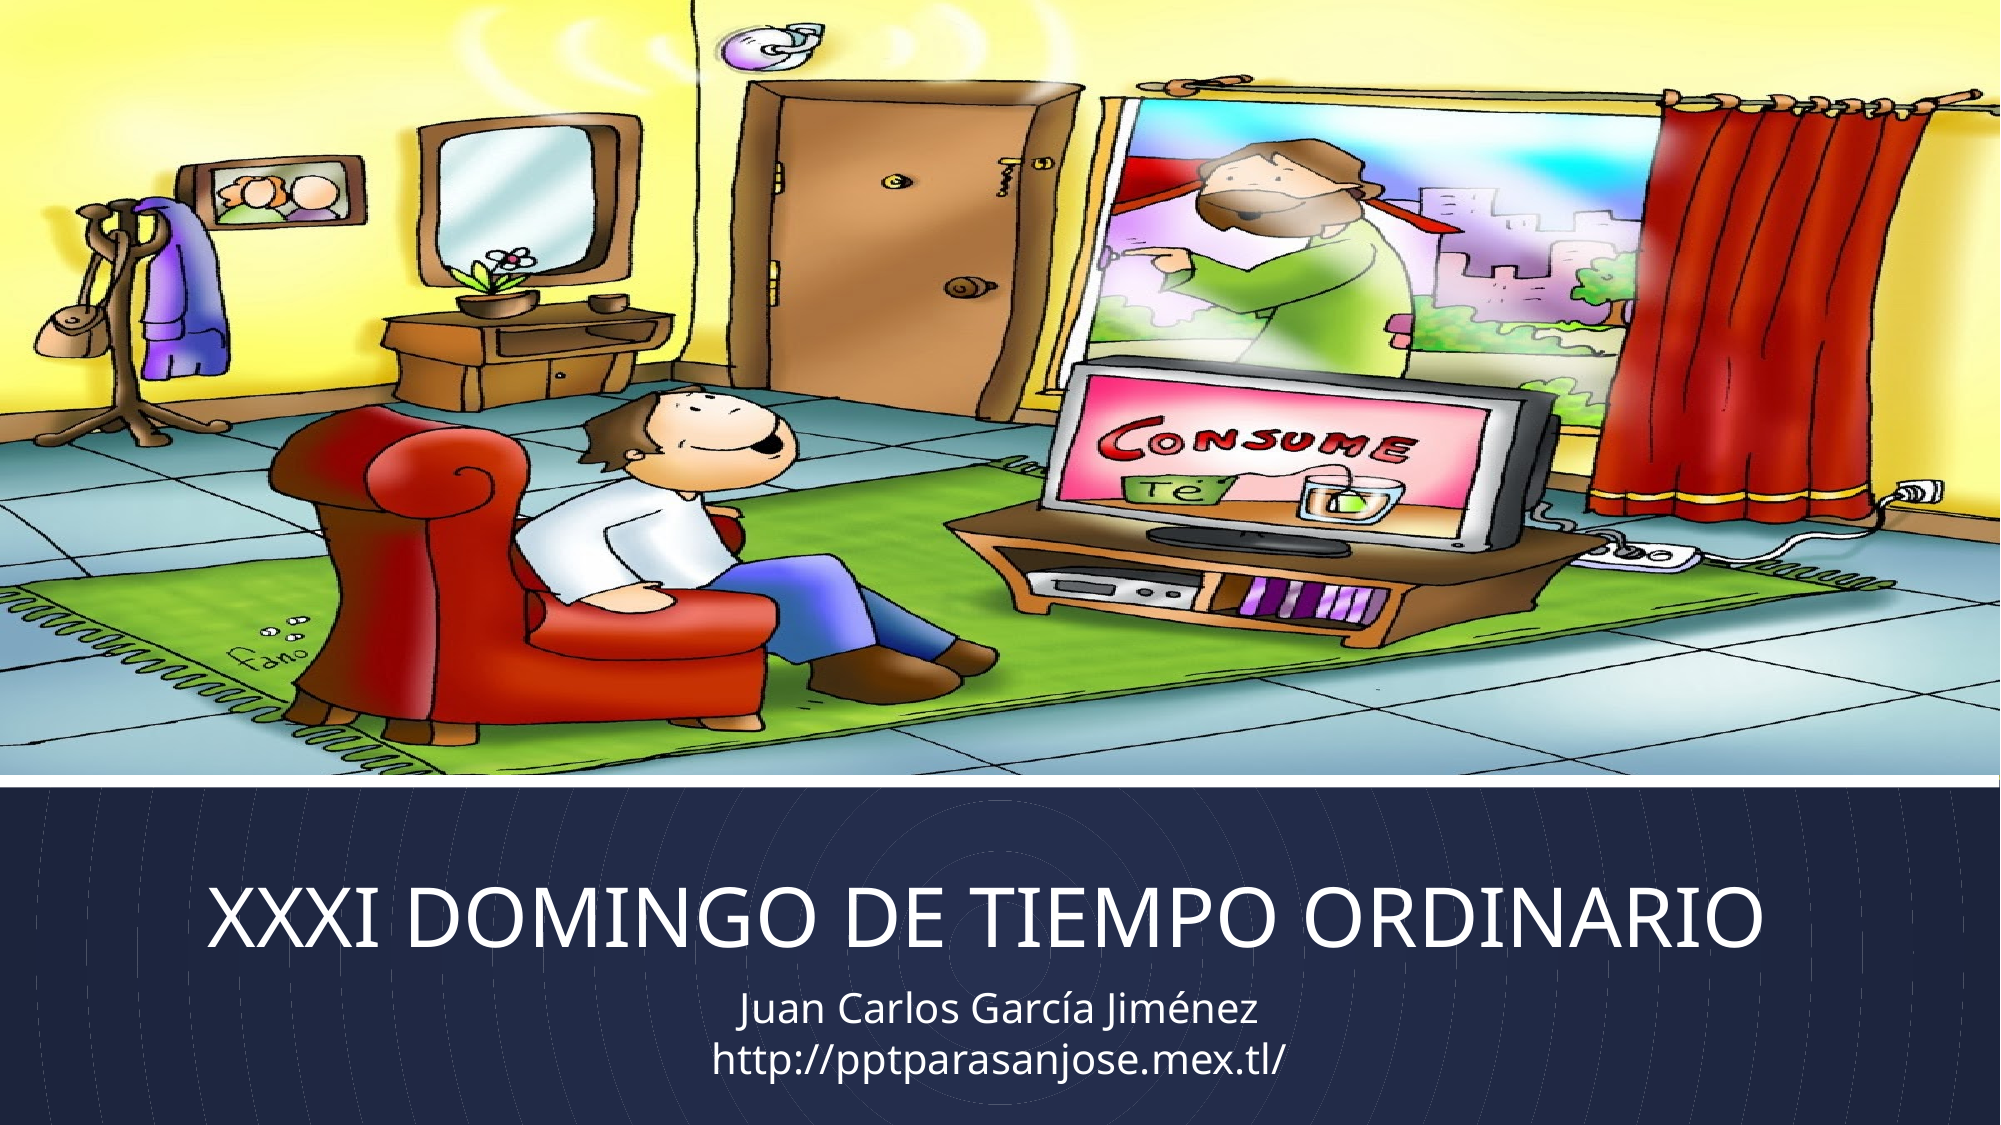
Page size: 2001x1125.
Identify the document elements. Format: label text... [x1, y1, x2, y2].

picture [0, 0, 2000, 776]
subtitle Juan Carlos García Jiménez http://pptparasanjose.mex.tl/ [249, 975, 1750, 1100]
title XXXI DOMINGO DE TIEMPO ORDINARIO [173, 787, 1804, 975]
